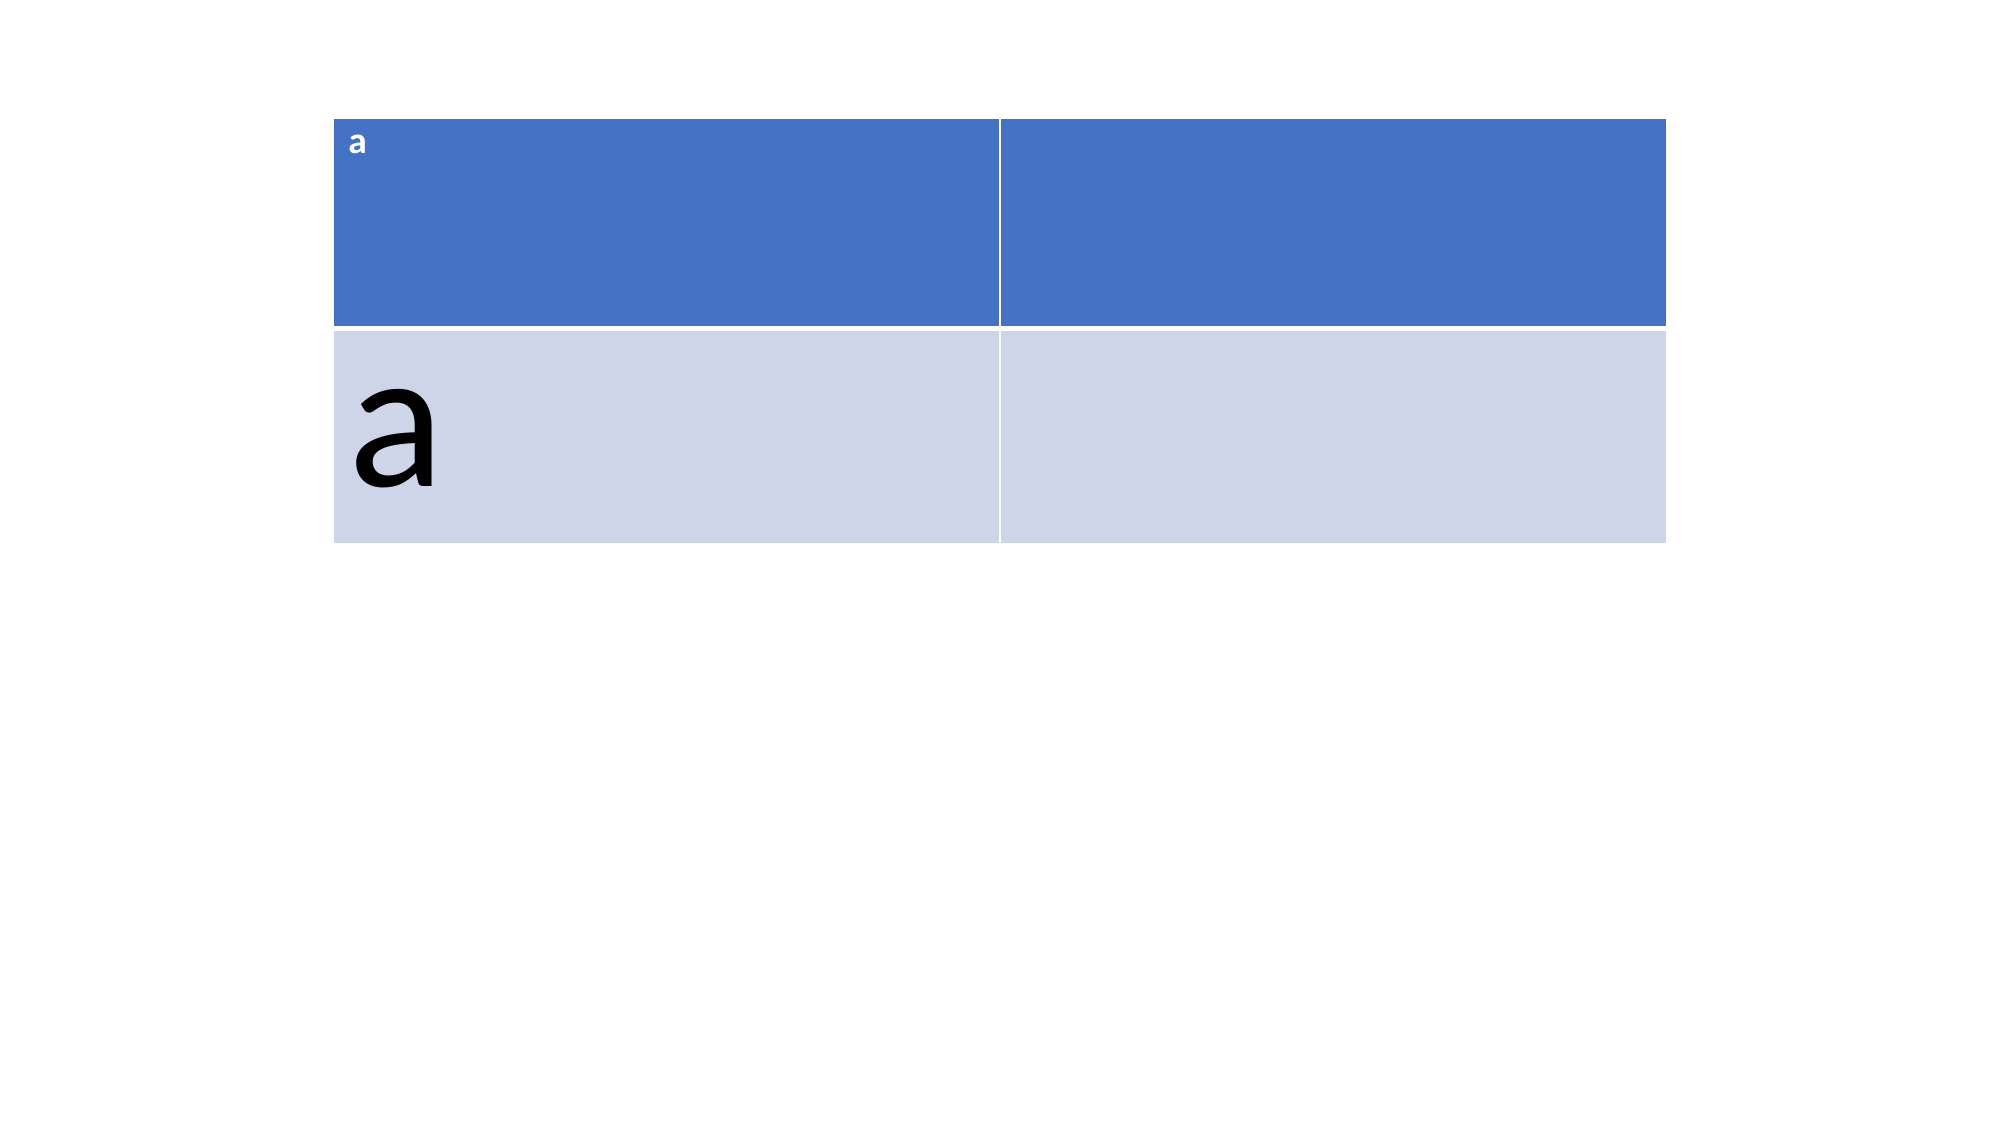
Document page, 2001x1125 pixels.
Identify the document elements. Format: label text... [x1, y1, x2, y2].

table_cell a [334, 331, 999, 543]
table_header [1001, 119, 1666, 326]
table_header a [334, 119, 999, 326]
table_cell [1001, 331, 1666, 543]
